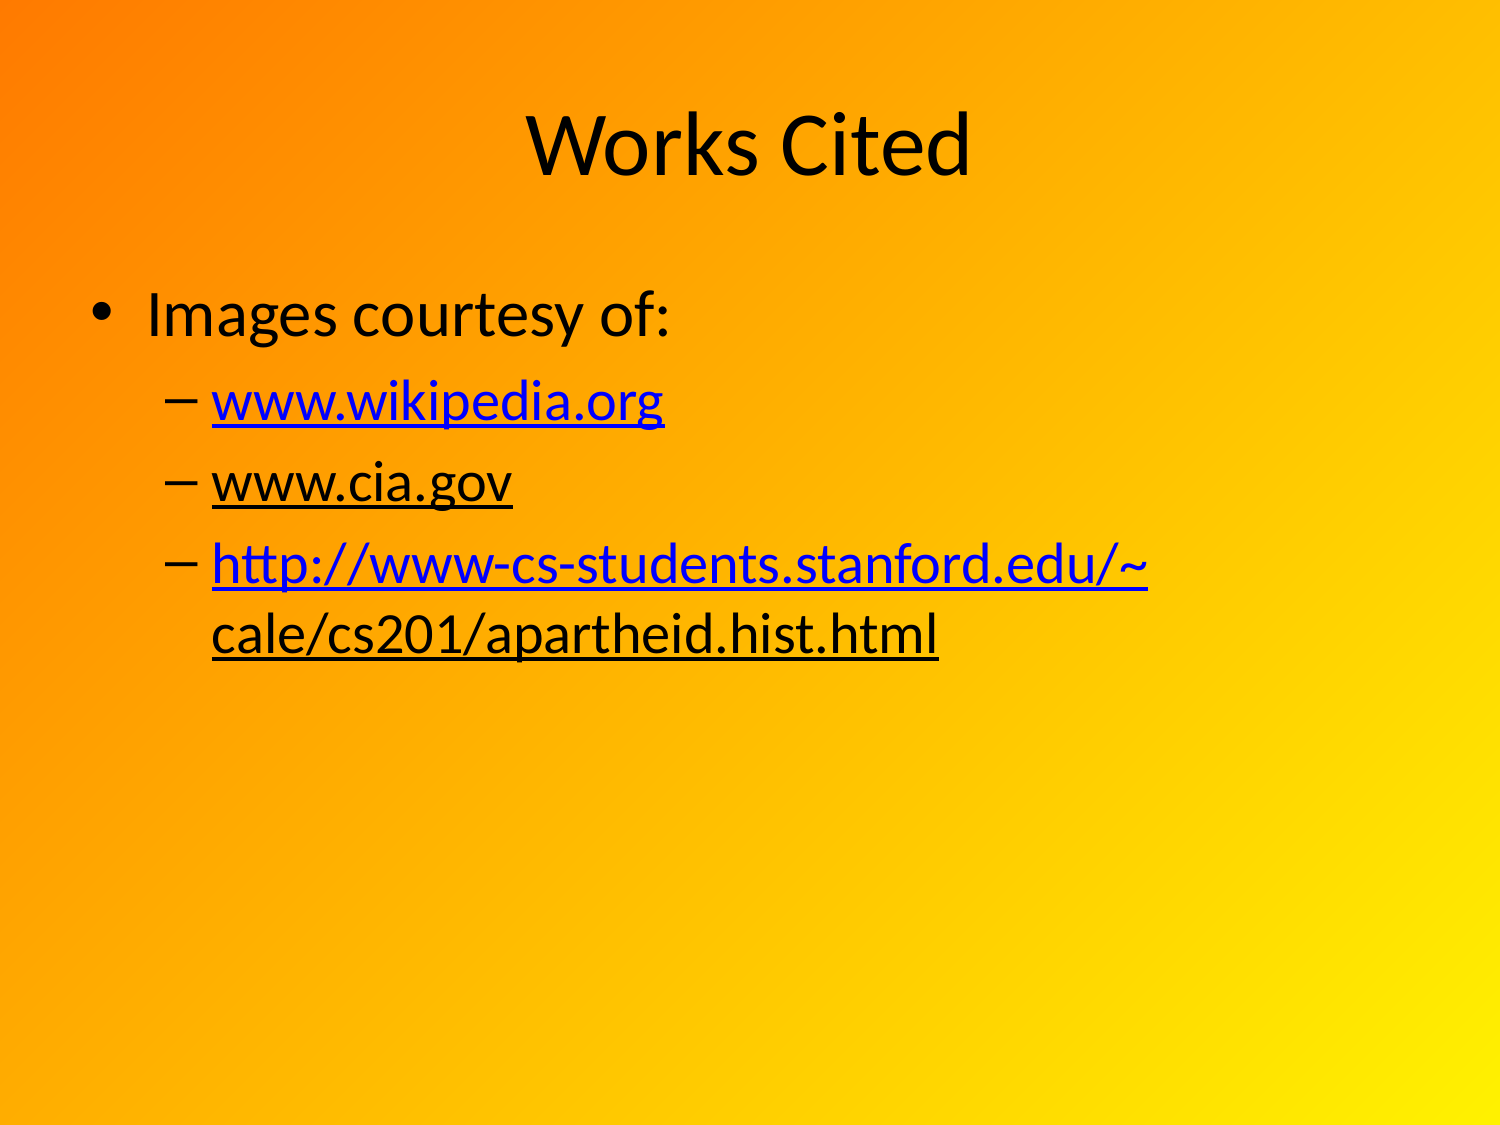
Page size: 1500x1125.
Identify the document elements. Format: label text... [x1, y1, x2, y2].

list Images courtesy of: www.wikipedia.org www.cia.gov http://www-cs-students.stanford.edu/~cale/cs201/apartheid.hist.html [74, 262, 1426, 1006]
title Works Cited [74, 44, 1426, 233]
